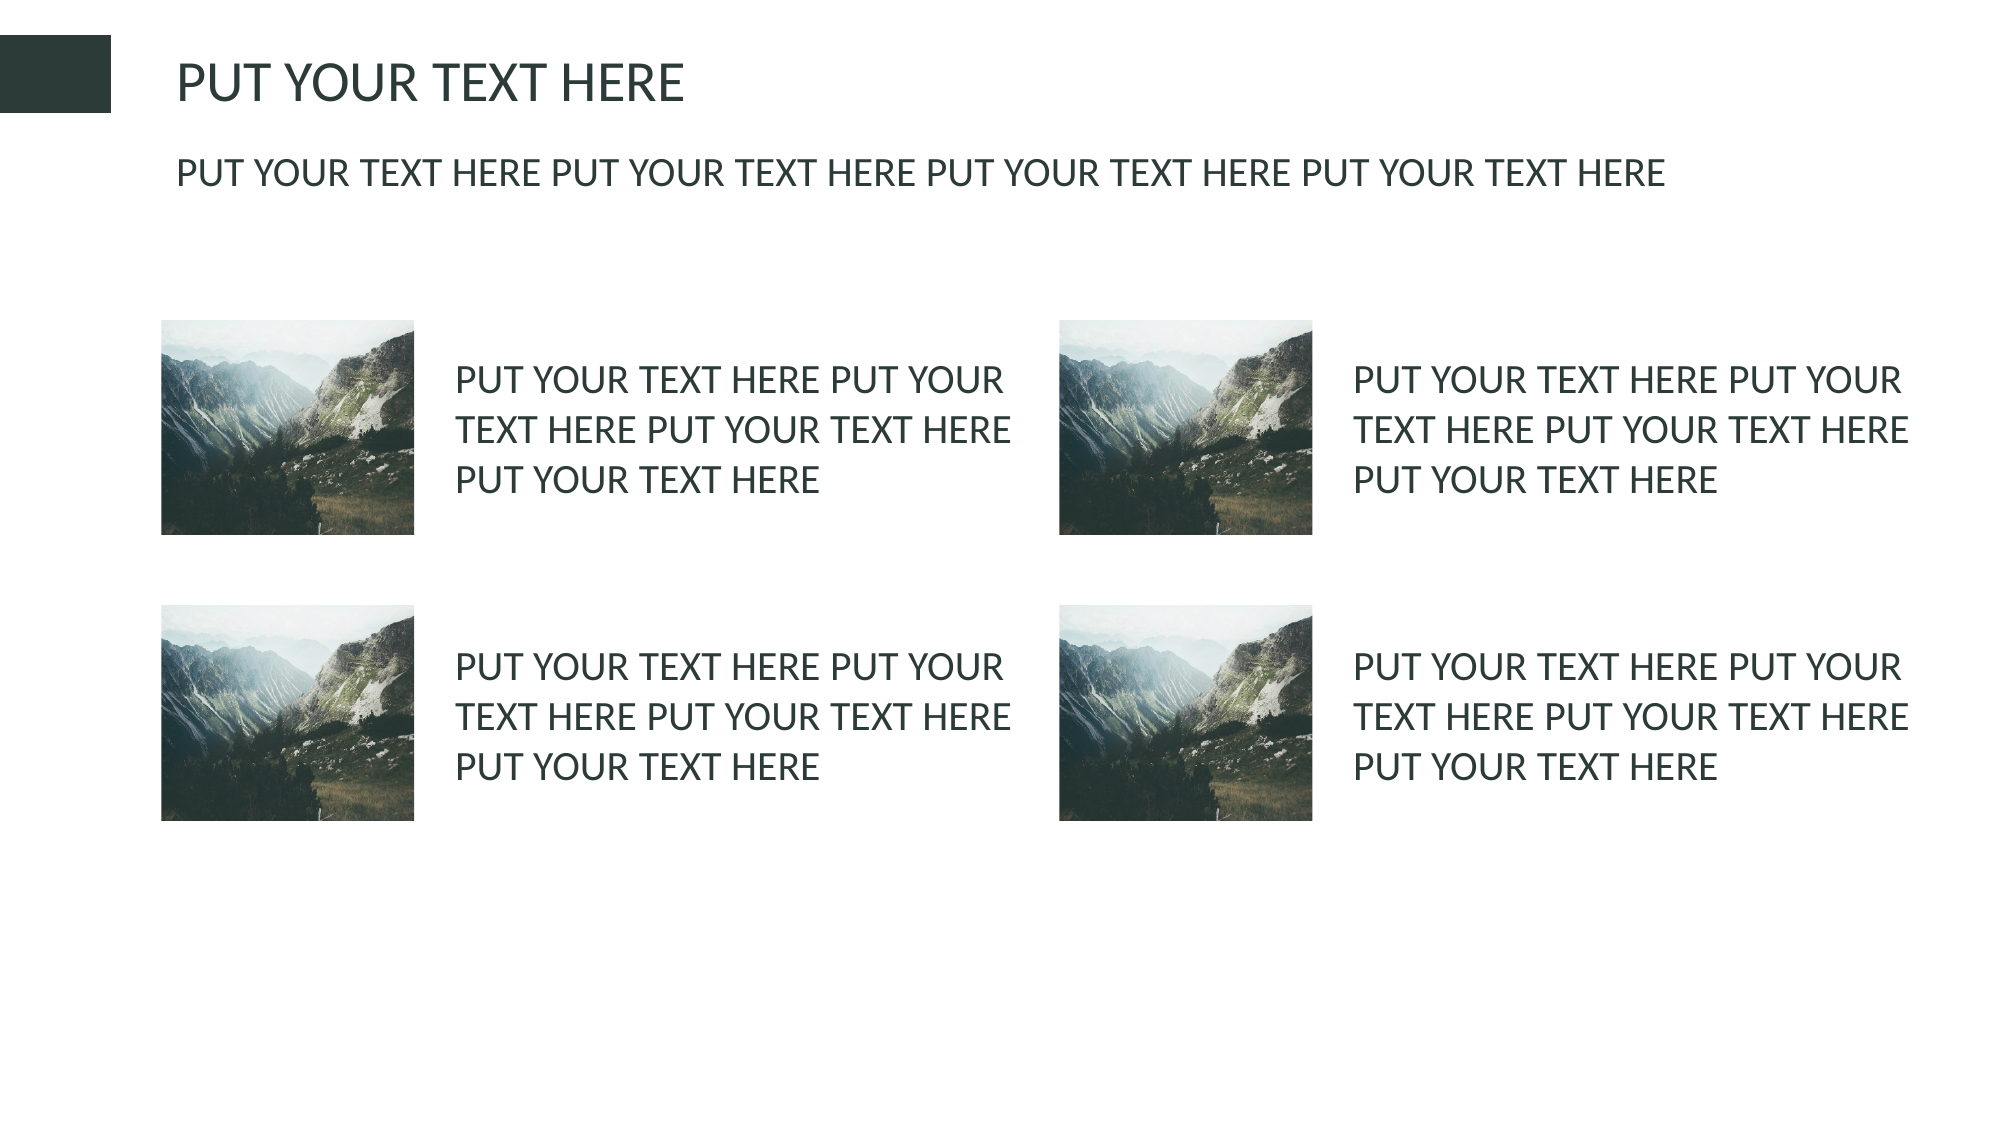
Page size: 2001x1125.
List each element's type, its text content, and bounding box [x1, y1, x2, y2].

text_box PUT YOUR TEXT HERE PUT YOUR TEXT HERE PUT YOUR TEXT HERE PUT YOUR TEXT HERE [161, 137, 1724, 253]
text_box [1058, 604, 1313, 821]
text_box [1058, 319, 1313, 536]
text_box PUT YOUR TEXT HERE PUT YOUR TEXT HERE PUT YOUR TEXT HERE PUT YOUR TEXT HERE [1338, 631, 1926, 847]
text_box PUT YOUR TEXT HERE PUT YOUR TEXT HERE PUT YOUR TEXT HERE PUT YOUR TEXT HERE [1338, 344, 1926, 559]
text_box [160, 604, 415, 821]
text_box PUT YOUR TEXT HERE [161, 35, 999, 121]
text_box [160, 319, 415, 536]
text_box PUT YOUR TEXT HERE PUT YOUR TEXT HERE PUT YOUR TEXT HERE PUT YOUR TEXT HERE [440, 631, 1028, 847]
text_box PUT YOUR TEXT HERE PUT YOUR TEXT HERE PUT YOUR TEXT HERE PUT YOUR TEXT HERE [440, 344, 1028, 559]
text_box [0, 35, 111, 113]
